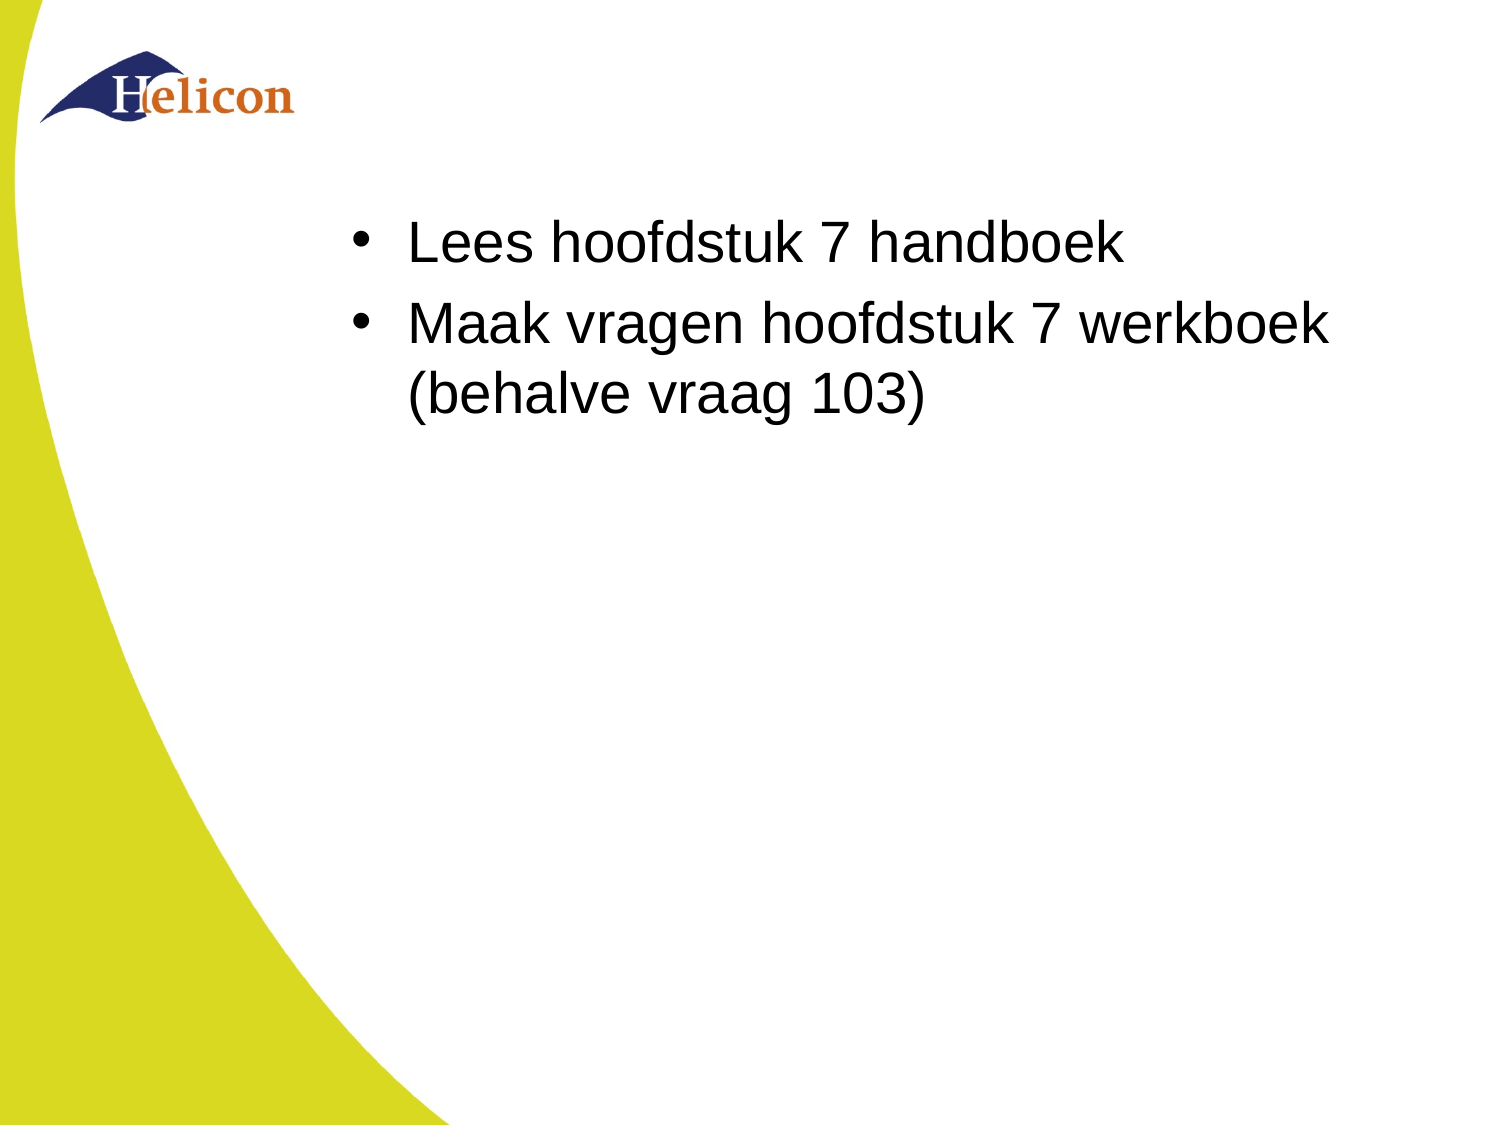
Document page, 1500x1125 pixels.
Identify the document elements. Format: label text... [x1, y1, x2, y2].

list Lees hoofdstuk 7 handboek Maak vragen hoofdstuk 7 werkboek (behalve vraag 103) [336, 196, 1425, 1005]
picture [0, 0, 1500, 1125]
